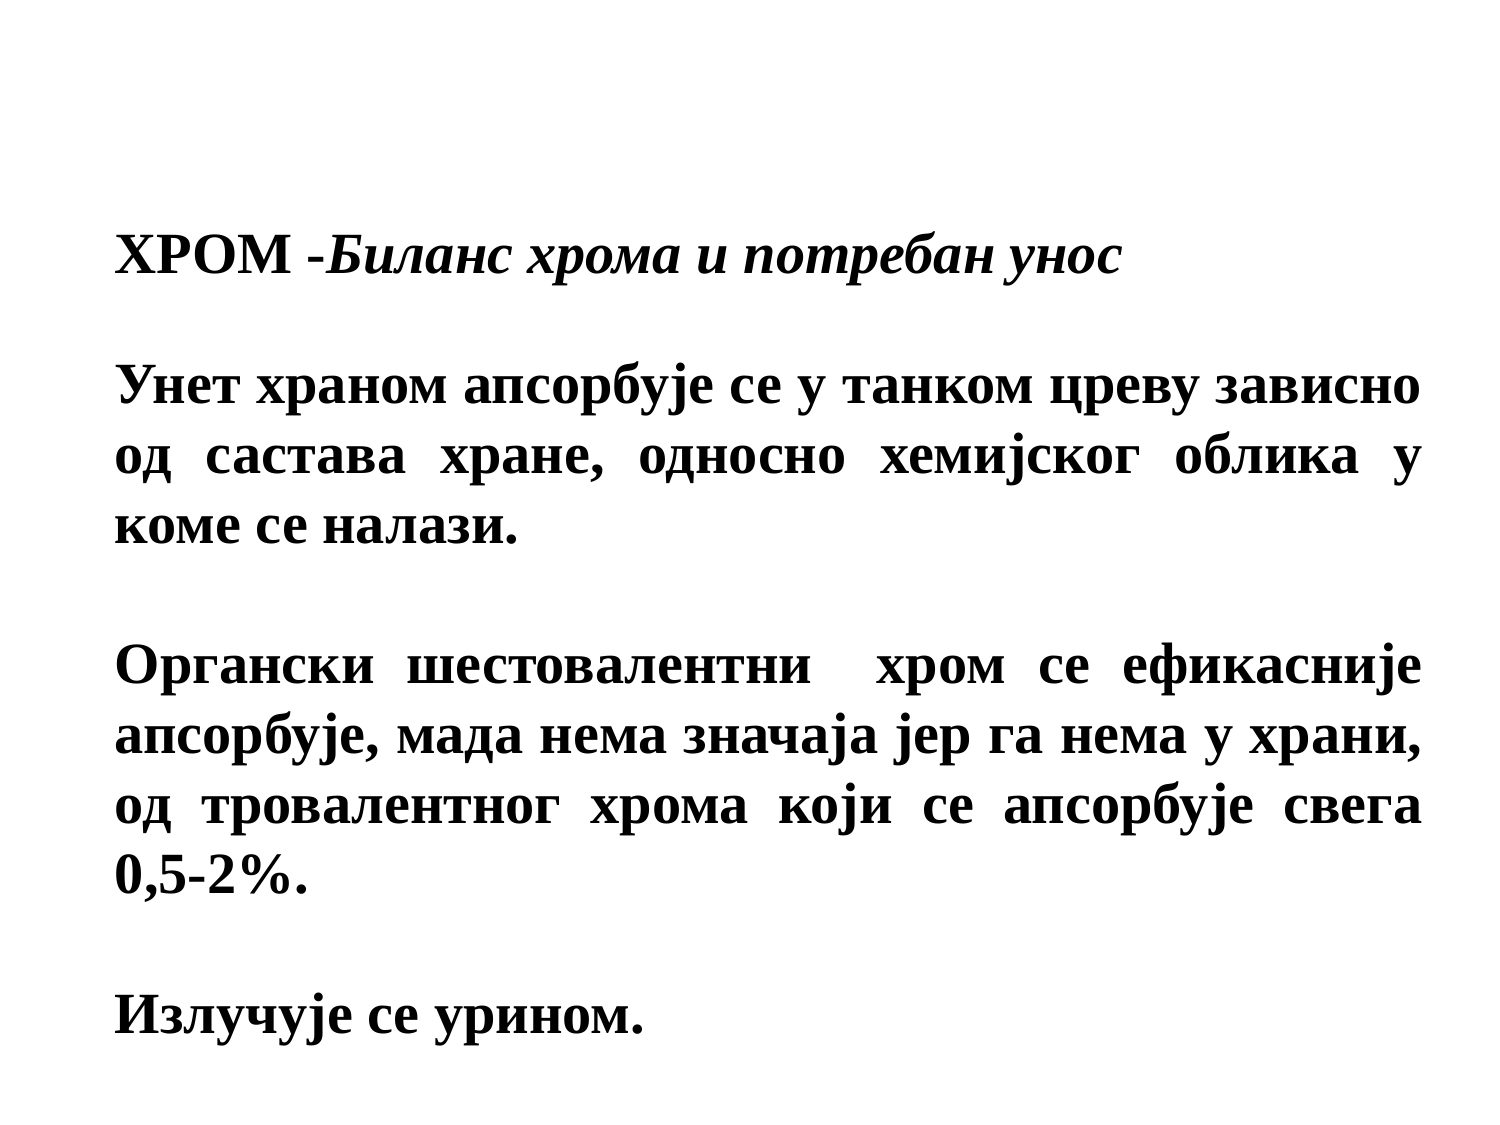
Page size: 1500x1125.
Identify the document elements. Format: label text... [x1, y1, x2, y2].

text_box ХРОМ -Биланс хрома и потребан унос Унет храном апсорбује се у танком цреву зависно од састава хране, односно хемијског облика у коме се налази. Органски шестовалентни хром се ефикасније апсорбује, мада нема значаја јер га нема у храни, од тровалентног хрома који се апсорбује свега 0,5-2%. Излучује се урином. [100, 208, 1438, 1053]
